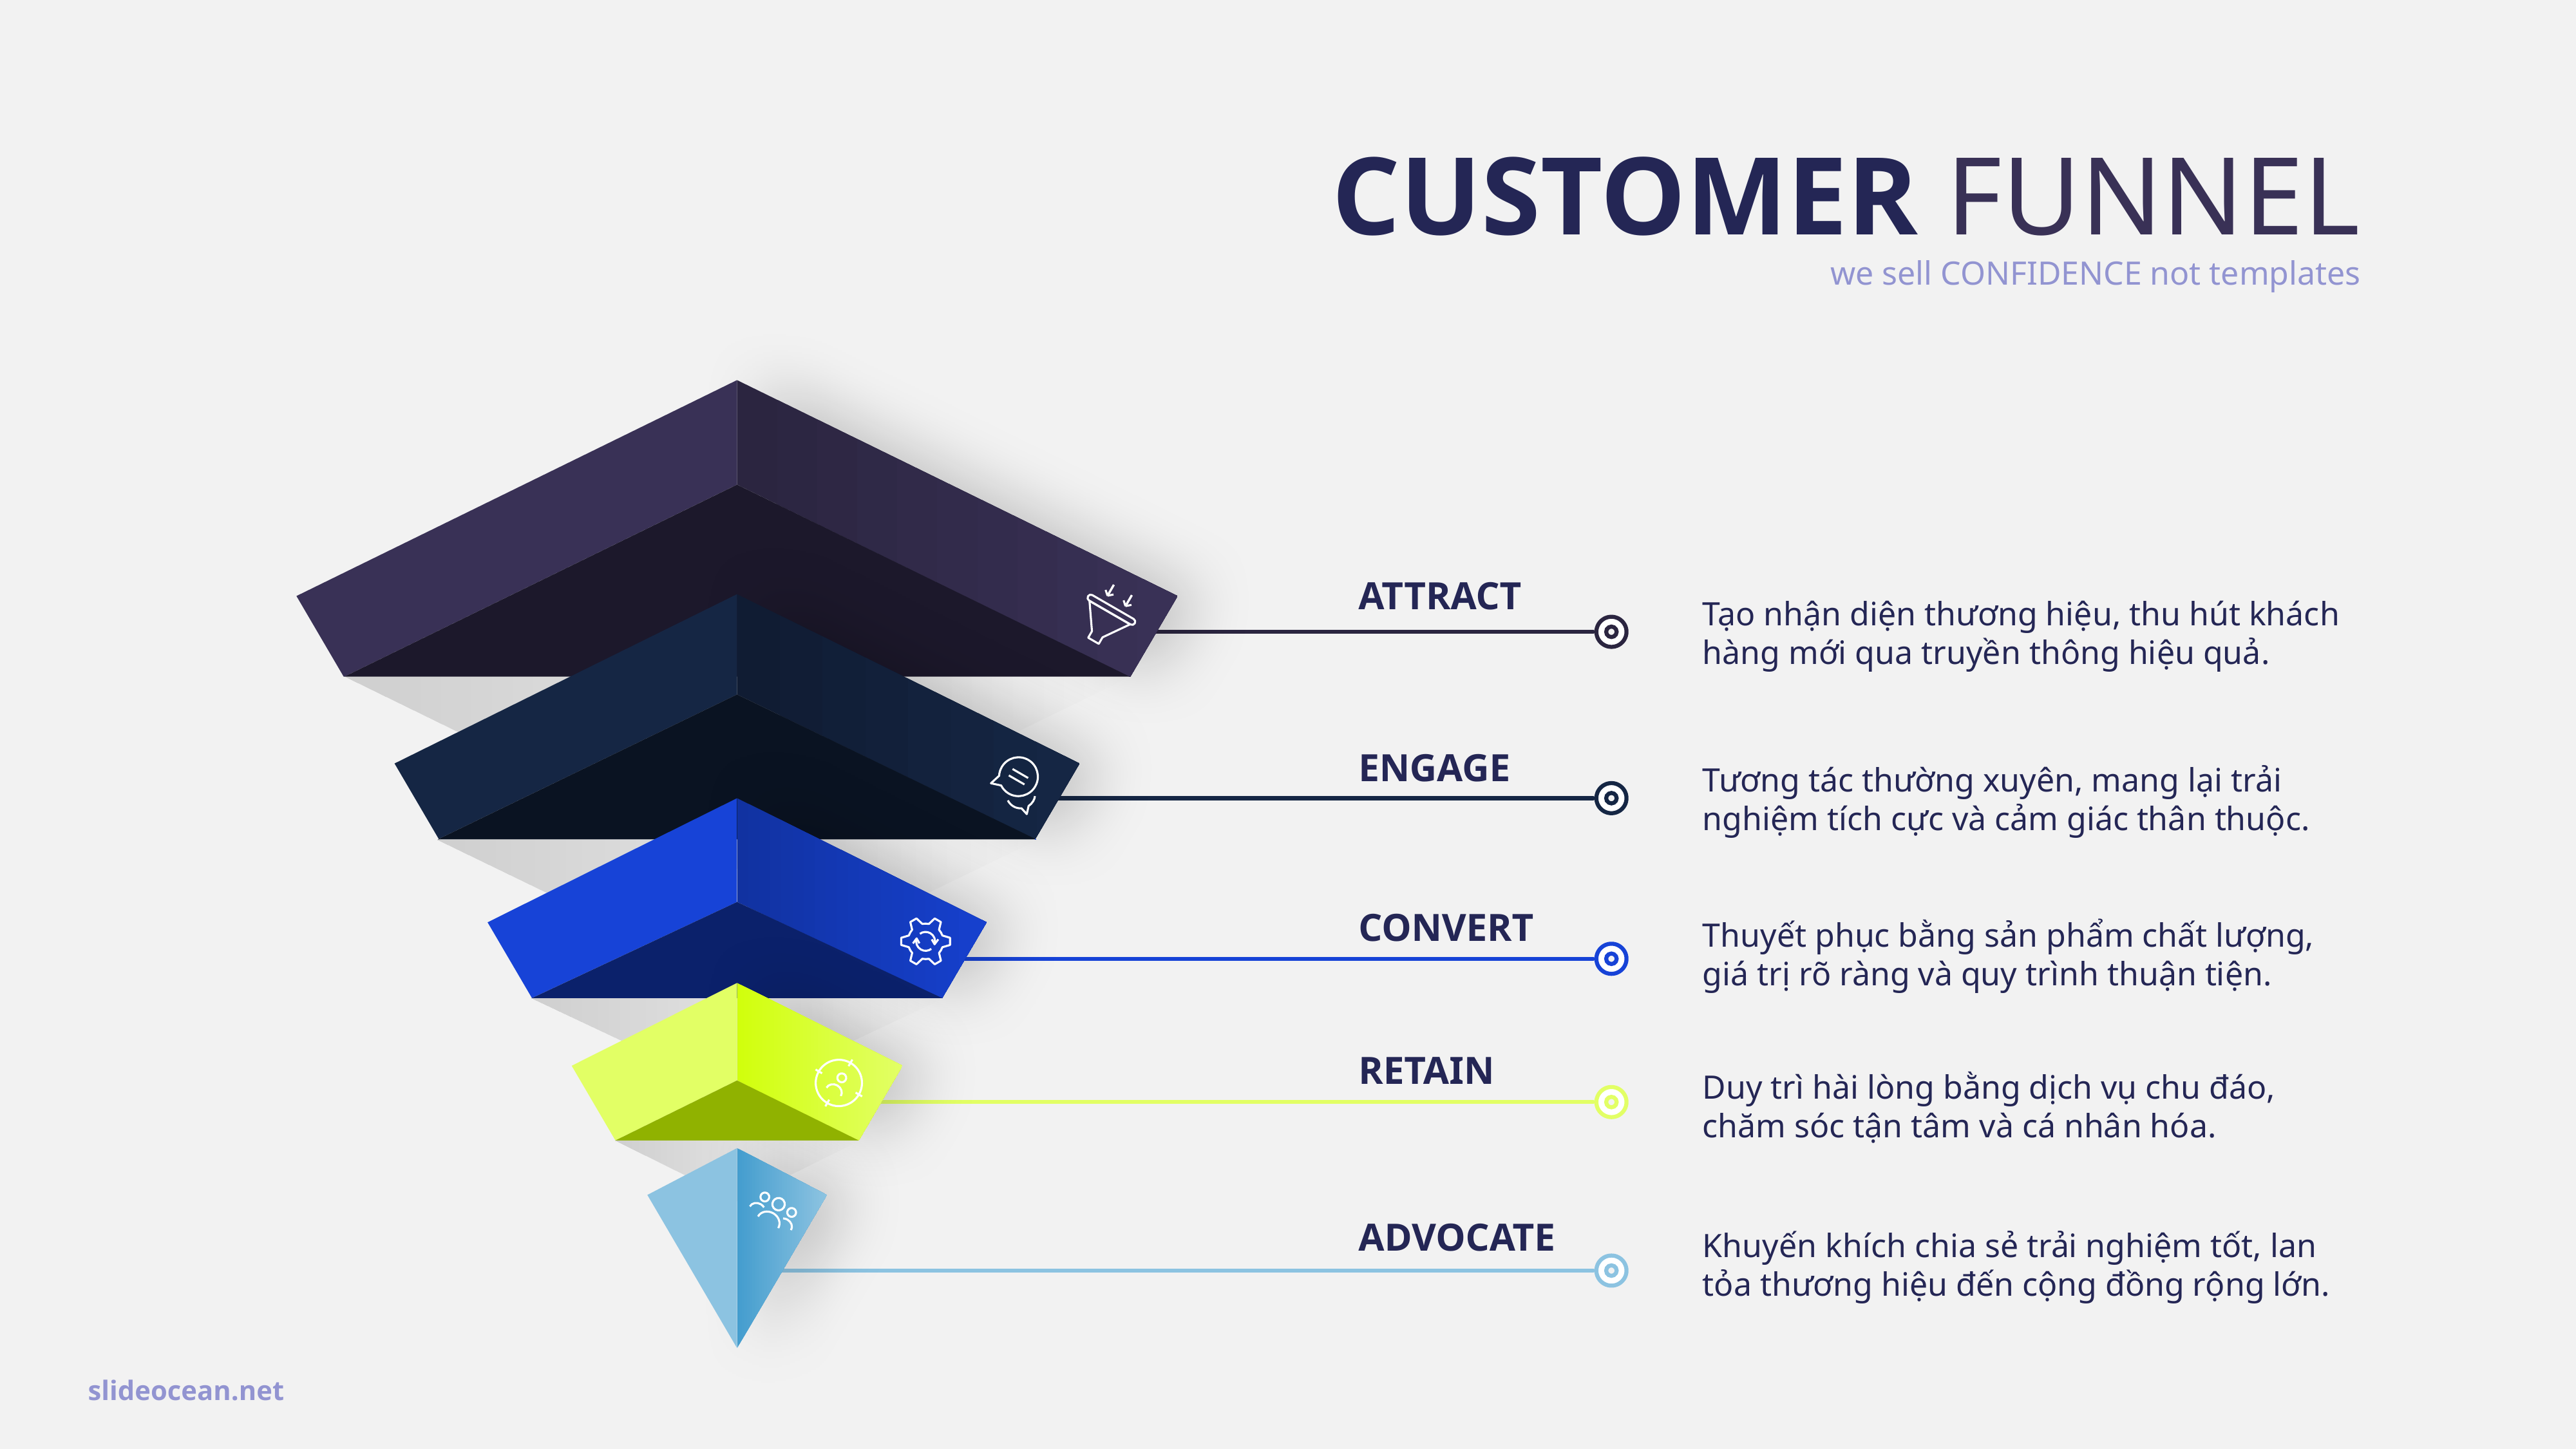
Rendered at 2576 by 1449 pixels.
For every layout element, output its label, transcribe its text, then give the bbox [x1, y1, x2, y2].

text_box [571, 982, 903, 1141]
text_box CONVERT [1349, 898, 1596, 943]
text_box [1130, 782, 1627, 814]
text_box slideocean.net [78, 1368, 294, 1411]
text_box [647, 1148, 828, 1349]
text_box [296, 379, 1179, 677]
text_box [828, 1255, 1627, 1286]
text_box we sell CONFIDENCE not templates [1821, 247, 2371, 296]
text_box ENGAGE [1349, 739, 1596, 782]
text_box ATTRACT [1349, 567, 1596, 616]
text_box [1130, 943, 1627, 974]
text_box RETAIN [1349, 1041, 1596, 1086]
text_box Tạo nhận diện thương hiệu, thu hút khách hàng mới qua truyền thông hiệu quả. [1693, 588, 2356, 676]
text_box Khuyến khích chia sẻ trải nghiệm tốt, lan tỏa thương hiệu đến cộng đồng rộng lớn. [1693, 1220, 2353, 1307]
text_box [394, 594, 1080, 840]
text_box ADVOCATE [1349, 1208, 1596, 1255]
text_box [1130, 1086, 1627, 1118]
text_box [344, 677, 1130, 1202]
text_box CUSTOMER FUNNEL [1322, 122, 2370, 261]
text_box Thuyết phục bằng sản phẩm chất lượng, giá trị rõ ràng và quy trình thuận tiện. [1693, 910, 2353, 997]
text_box Duy trì hài lòng bằng dịch vụ chu đáo, chăm sóc tận tâm và cá nhân hóa. [1693, 1062, 2353, 1149]
text_box Tương tác thường xuyên, mang lại trải nghiệm tích cực và cảm giác thân thuộc. [1693, 755, 2356, 842]
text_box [487, 797, 1037, 999]
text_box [1179, 616, 1627, 647]
